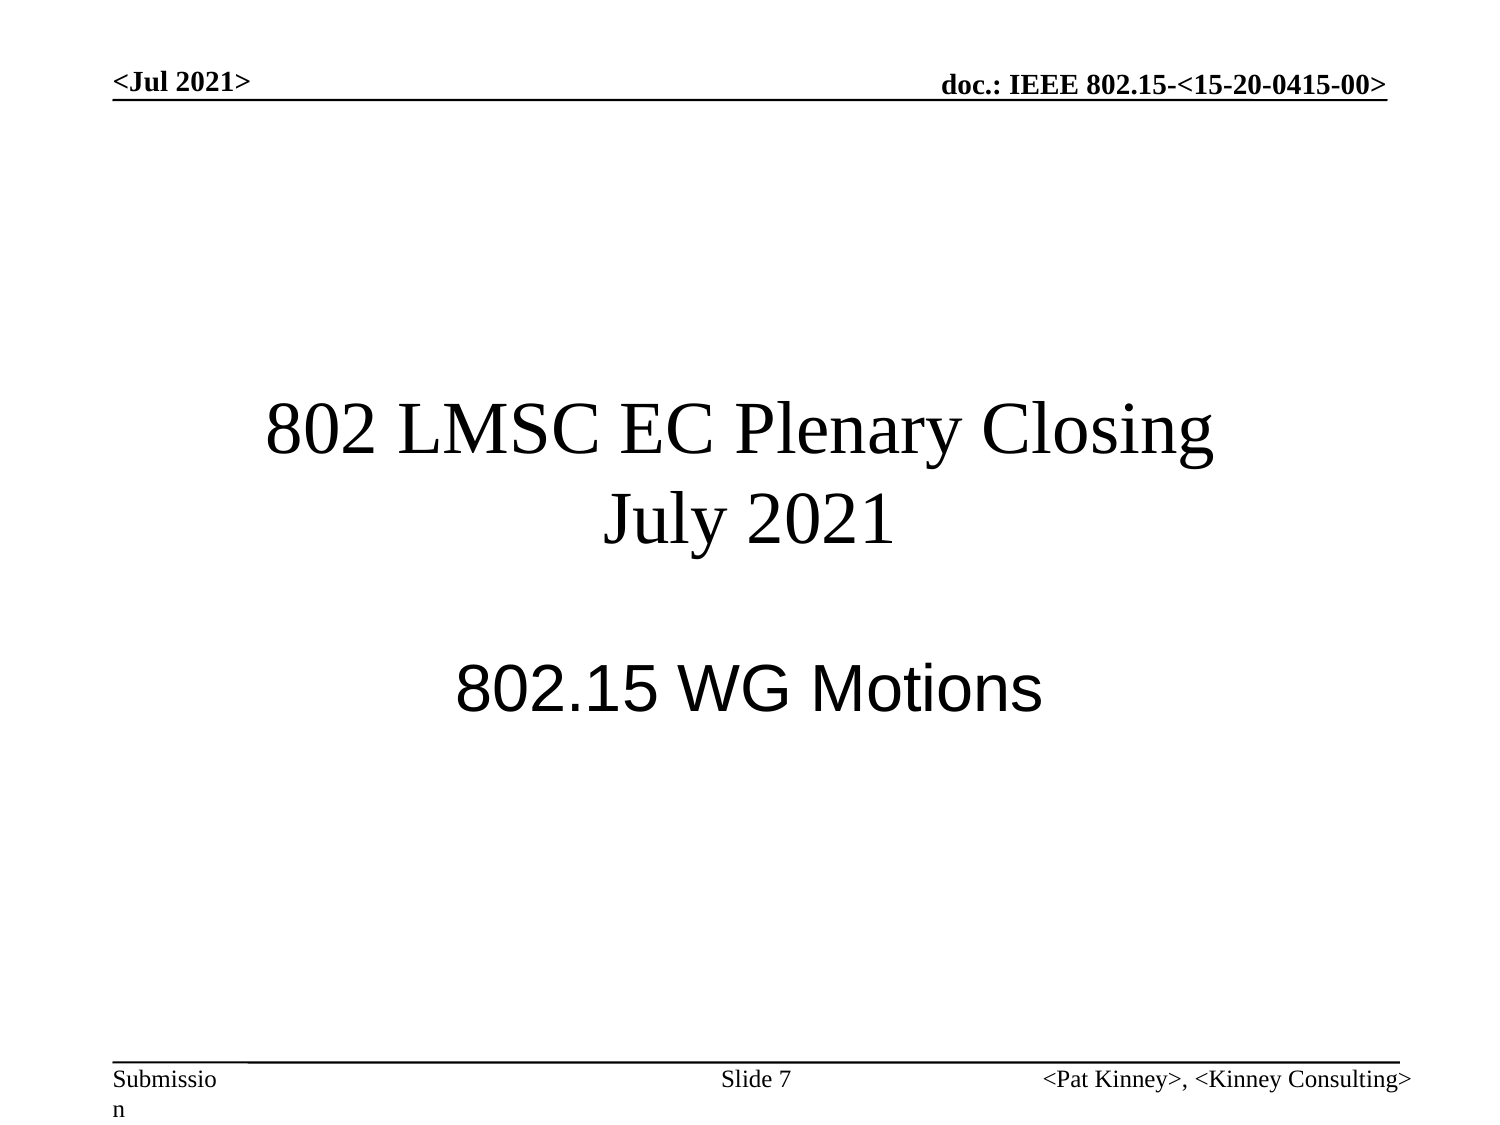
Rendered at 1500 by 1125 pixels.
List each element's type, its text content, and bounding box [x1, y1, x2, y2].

slide_number Slide 7 [712, 1062, 800, 1093]
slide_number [112, 62, 375, 98]
footer <Pat Kinney>, <Kinney Consulting> [900, 1062, 1413, 1093]
title 802 LMSC EC Plenary Closing July 2021 [112, 375, 1388, 563]
subtitle 802.15 WG Motions [225, 637, 1275, 925]
